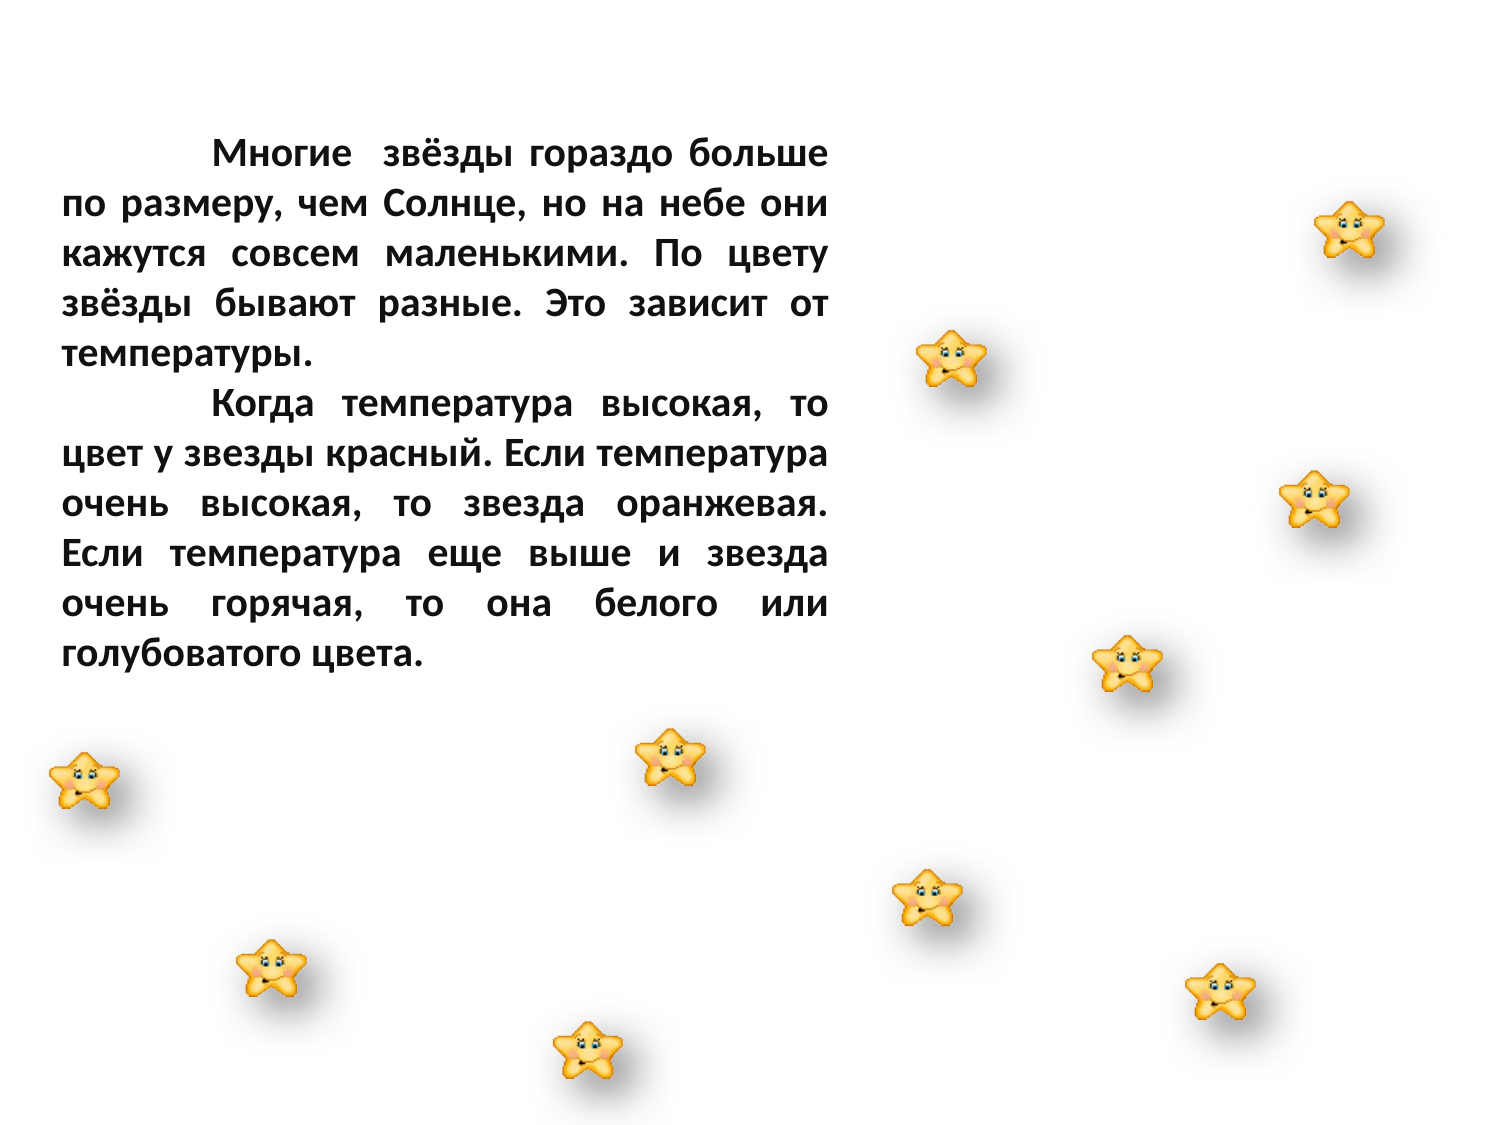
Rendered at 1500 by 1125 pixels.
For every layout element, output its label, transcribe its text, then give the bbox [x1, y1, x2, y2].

picture [1265, 456, 1366, 528]
picture [538, 1007, 640, 1079]
picture [34, 738, 136, 809]
picture [620, 714, 722, 786]
picture [1171, 948, 1273, 1020]
picture [878, 855, 980, 927]
picture [902, 316, 1003, 387]
picture [222, 925, 323, 997]
picture [1300, 187, 1401, 259]
picture [1077, 620, 1179, 692]
text_box Многие звёзды гораздо больше по размеру, чем Солнце, но на небе они кажутся совсем маленькими. По цвету звёзды бывают разные. Это зависит от температуры. Когда температура высокая, то цвет у звезды красный. Если температура очень высокая, то звезда оранжевая. Если температура еще выше и звезда очень горячая, то она белого или голубоватого цвета. [46, 117, 844, 683]
